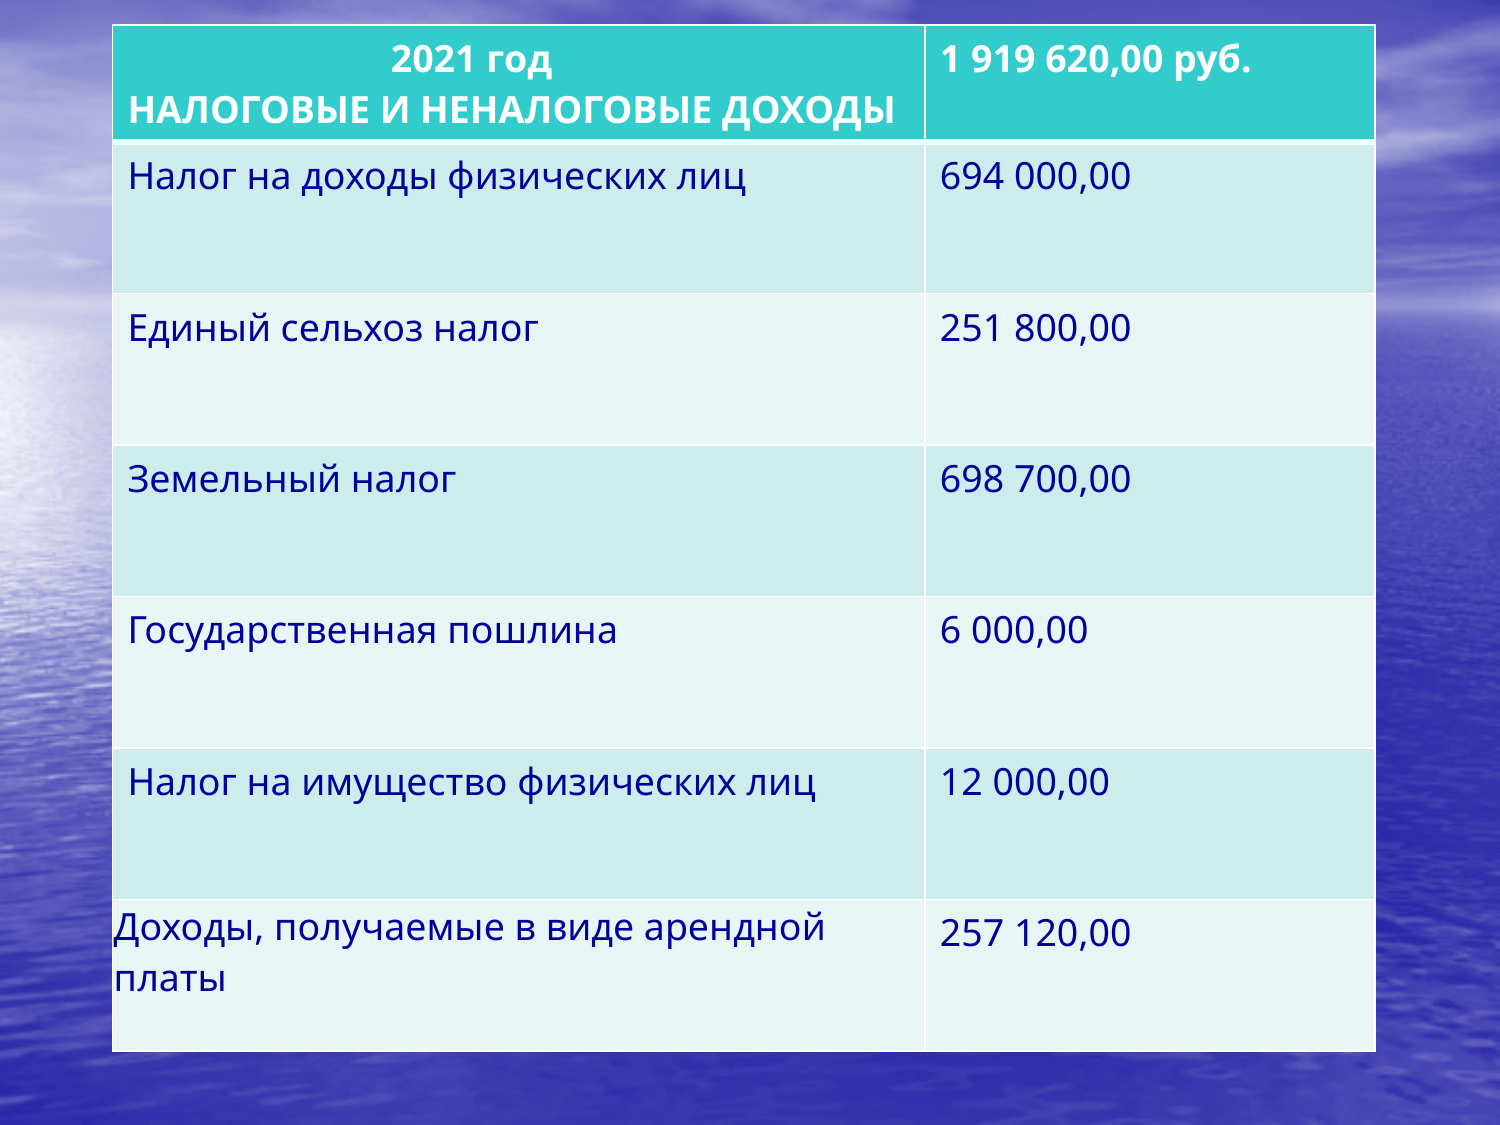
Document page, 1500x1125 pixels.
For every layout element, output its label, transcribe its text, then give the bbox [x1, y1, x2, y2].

table_cell Государственная пошлина [113, 597, 924, 747]
table_cell 6 000,00 [926, 597, 1374, 747]
table_cell Налог на доходы физических лиц [113, 145, 924, 293]
table_cell 12 000,00 [926, 749, 1374, 899]
table_cell 698 700,00 [926, 446, 1374, 596]
table_cell 694 000,00 [926, 145, 1374, 293]
table_cell 257 120,00 [926, 900, 1374, 1050]
table_cell Налог на имущество физических лиц [113, 749, 924, 899]
table_cell Единый сельхоз налог [113, 294, 924, 444]
table_cell Доходы, получаемые в виде арендной платы [113, 900, 924, 1050]
table_cell Земельный налог [113, 446, 924, 596]
table_header 1 919 620,00 руб. [926, 26, 1374, 139]
table_cell 251 800,00 [926, 294, 1374, 444]
table_header 2021 год НАЛОГОВЫЕ И НЕНАЛОГОВЫЕ ДОХОДЫ [113, 26, 924, 139]
